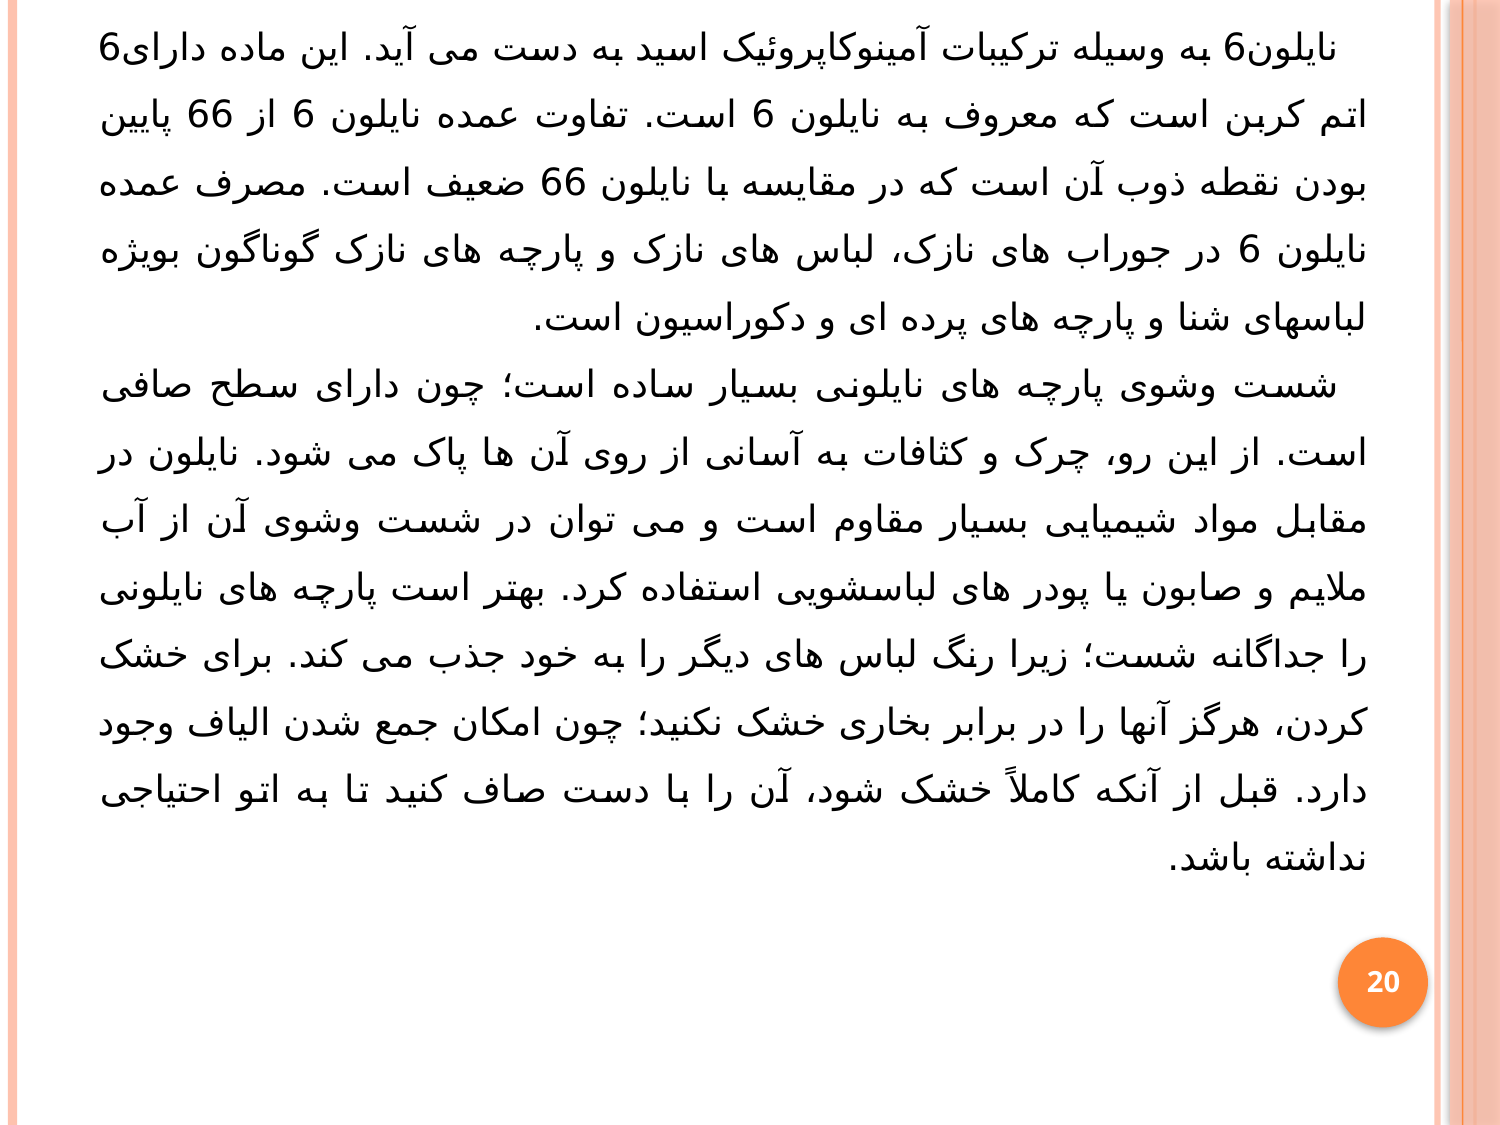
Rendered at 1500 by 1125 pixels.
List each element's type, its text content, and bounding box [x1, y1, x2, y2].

slide_number 20 [1333, 940, 1434, 1027]
text_box نایلون6 به وسیله ترکیبات آمینوکاپروئیک اسید به دست می آید. این ماده دارای6 اتم کربن است که معروف به نایلون 6 است. تفاوت عمده نایلون 6 از 66 پایین بودن نقطه ذوب آن است که در مقایسه با نایلون 66 ضعیف است. مصرف عمده نایلون 6 در جوراب های نازک، لباس های نازک و پارچه های نازک گوناگون بویژه لباسهای شنا و پارچه های پرده ای و دکوراسیون است. شست وشوی پارچه های نایلونی بسیار ساده است؛ چون دارای سطح صافی است. از این رو، چرک و کثافات به آسانی از روی آن ها پاک می شود. نایلون در مقابل مواد شیمیایی بسیار مقاوم است و می توان در شست وشوی آن از آب ملایم و صابون یا پودر های لباسشویی استفاده کرد. بهتر است پارچه های نایلونی را جداگانه شست؛ زیرا رنگ لباس های دیگر را به خود جذب می کند. برای خشک کردن، هرگز آنها را در برابر بخاری خشک نکنید؛ چون امکان جمع شدن الیاف وجود دارد. قبل از آنکه کاملاً خشک شود، آن را با دست صاف کنید تا به اتو احتیاجی نداشته باشد. [82, 0, 1383, 886]
